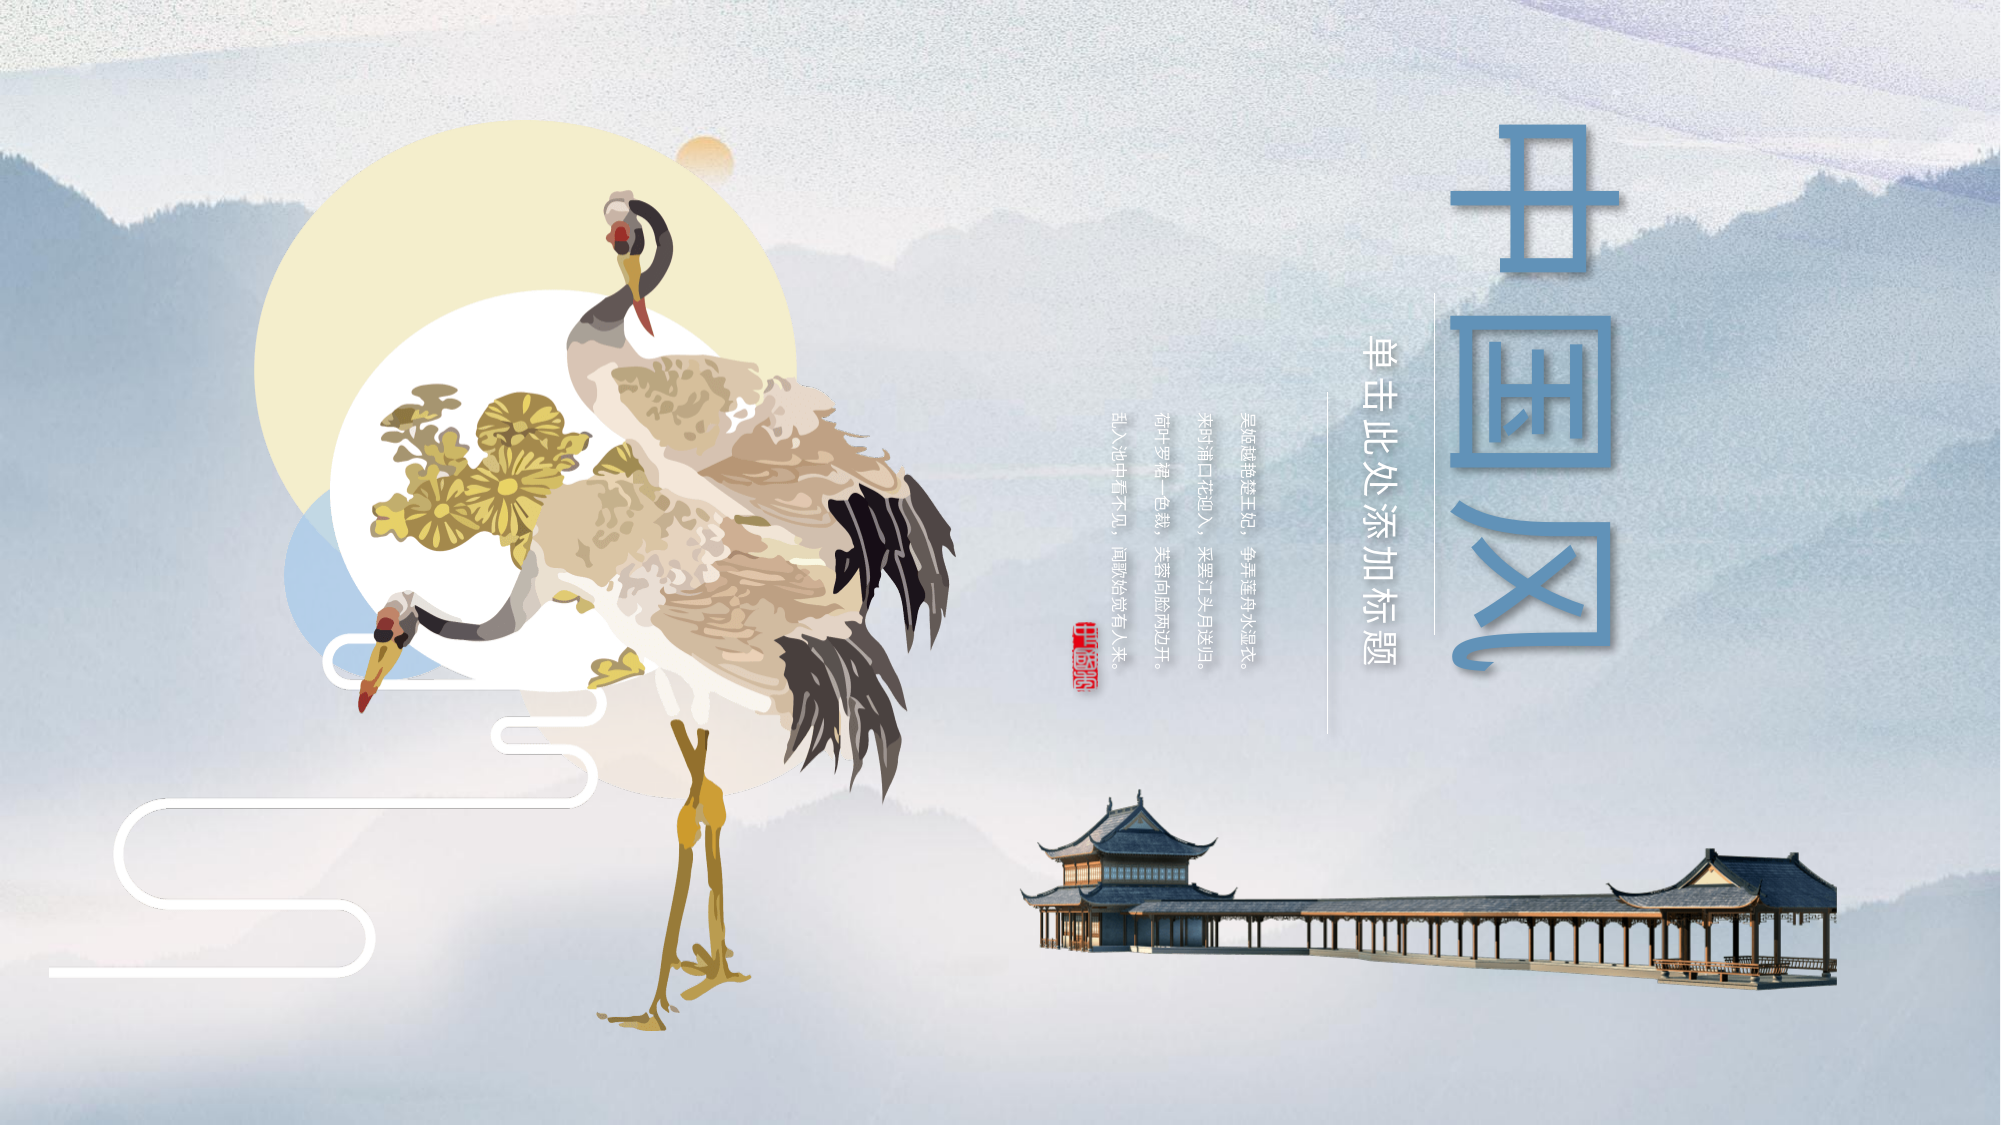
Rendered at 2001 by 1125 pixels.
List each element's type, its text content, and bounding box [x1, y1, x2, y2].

text_box 单击此处添加标题 [1346, 328, 1415, 644]
text_box 吴姬越艳楚王妃，争弄莲舟水湿衣。 来时浦口花迎入，采罢江头月送归。 荷叶罗裙一色裁，芙蓉向脸两边开。 乱入池中看不见，闻歌始觉有人来。 [1139, 406, 1291, 644]
text_box 中国风 [1414, 94, 1660, 644]
picture [0, 0, 2001, 1125]
